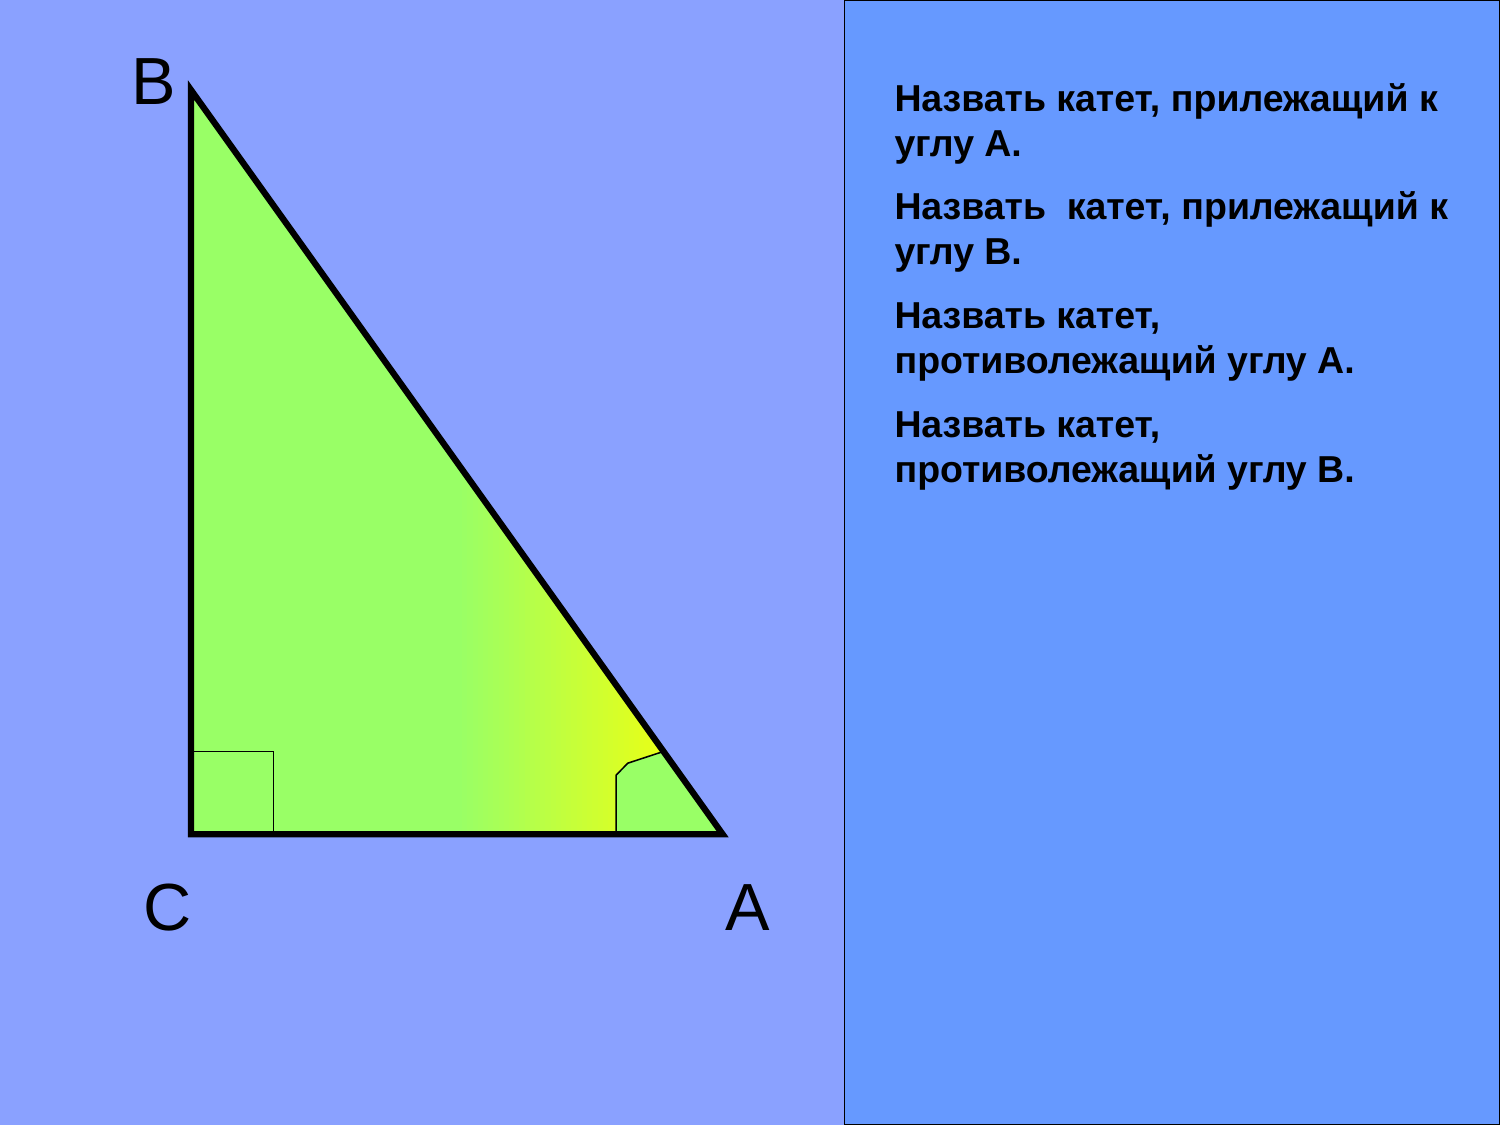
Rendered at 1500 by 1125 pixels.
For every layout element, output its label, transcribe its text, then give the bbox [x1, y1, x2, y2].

text_box Назвать катет, прилежащий к углу А. Назвать катет, прилежащий к углу В. Назвать катет, противолежащий углу А. Назвать катет, противолежащий углу В. [879, 66, 1471, 498]
text_box B [116, 30, 191, 126]
text_box A [710, 856, 786, 951]
text_box [844, 0, 1500, 1125]
text_box [191, 90, 723, 835]
text_box C [128, 856, 207, 951]
